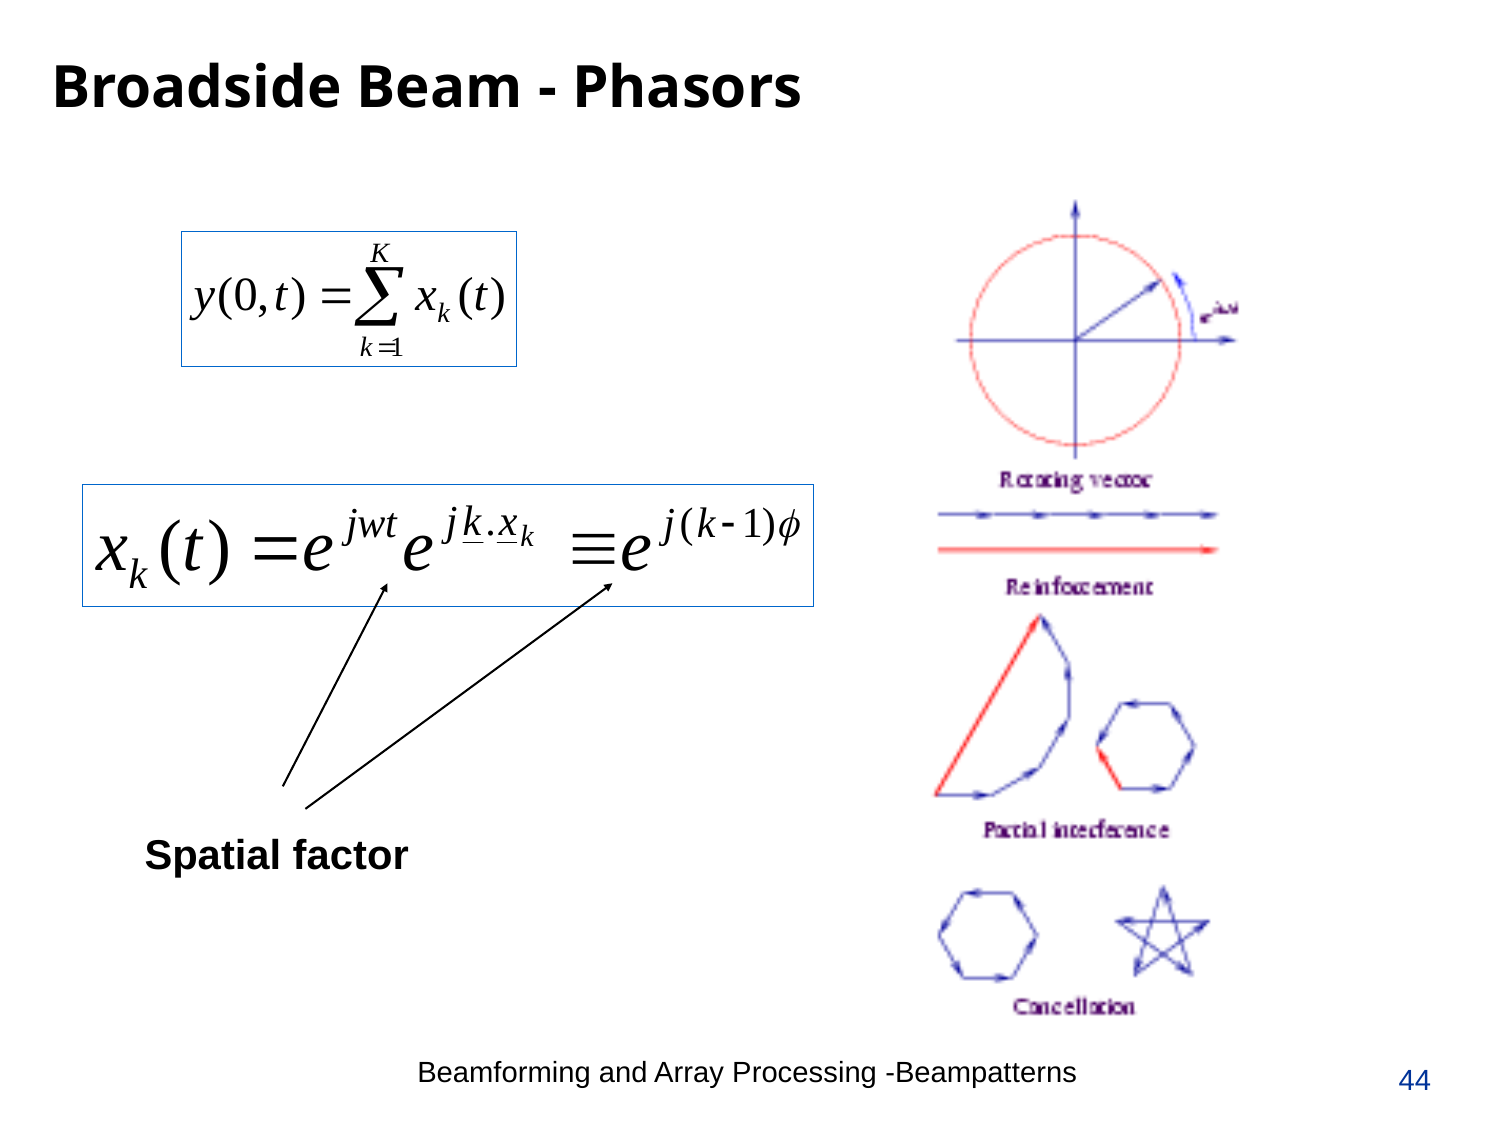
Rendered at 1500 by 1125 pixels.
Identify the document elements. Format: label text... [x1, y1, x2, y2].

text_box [81, 484, 814, 607]
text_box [181, 230, 517, 367]
slide_number 44 [1207, 1055, 1447, 1102]
list Spatial factor [129, 810, 452, 919]
title Broadside Beam - Phasors [35, 41, 965, 167]
picture [898, 198, 1259, 1044]
